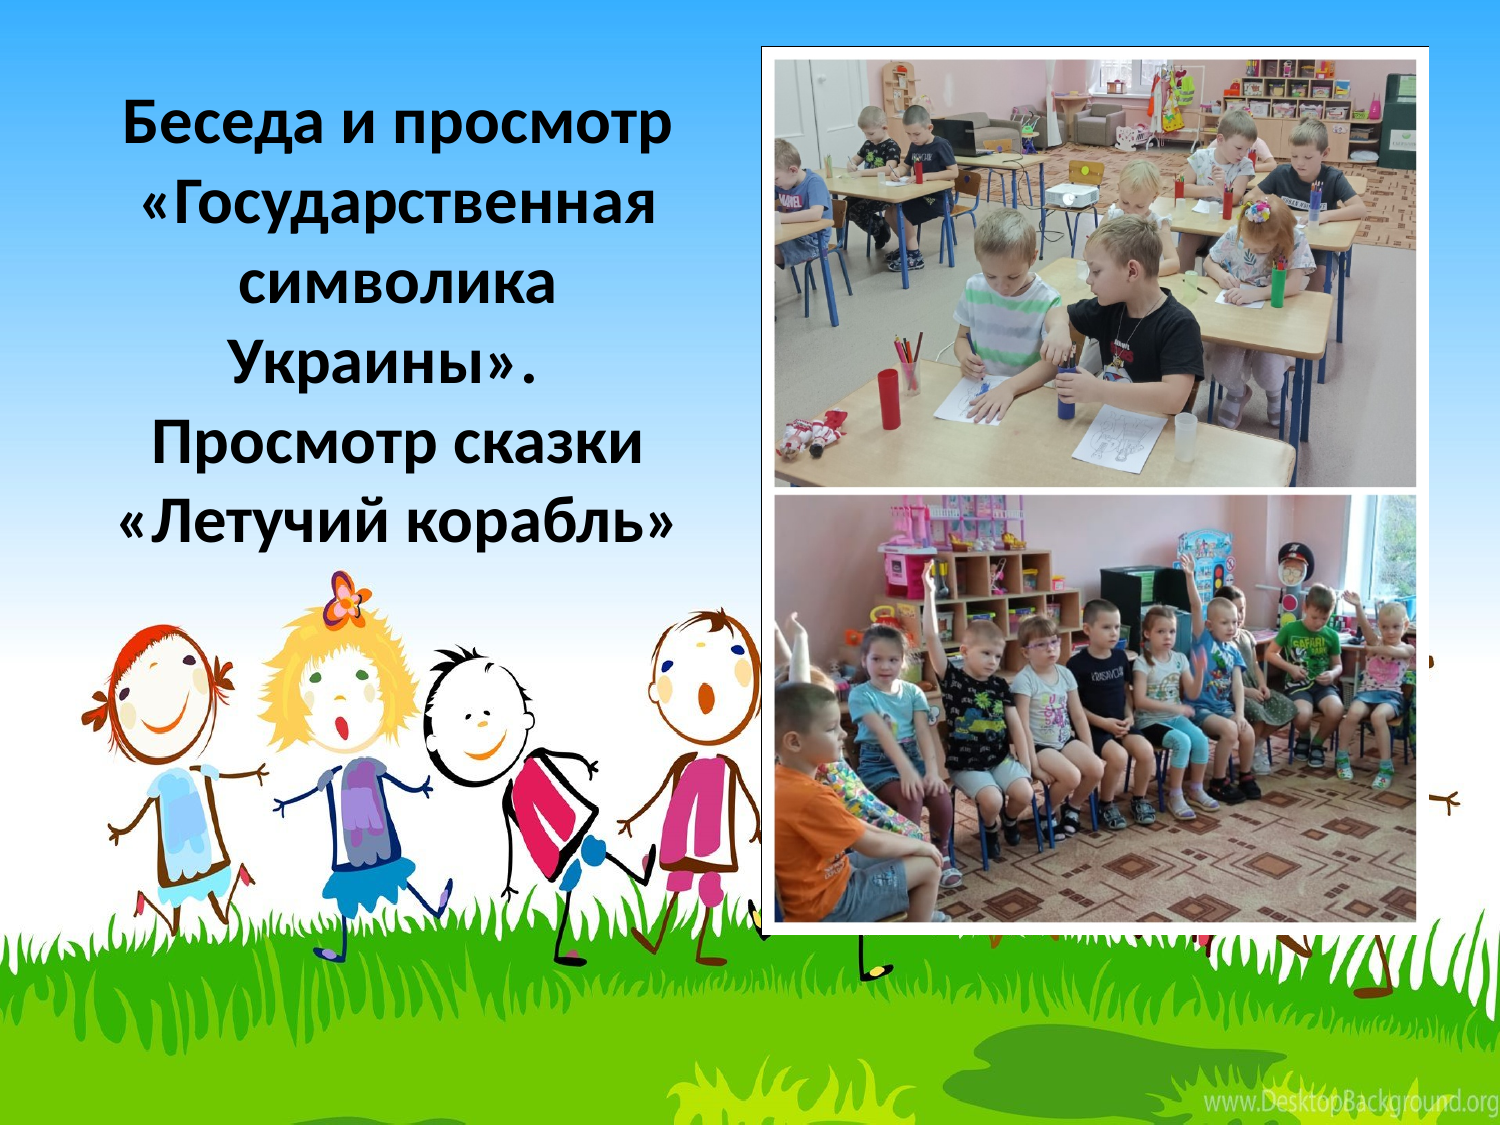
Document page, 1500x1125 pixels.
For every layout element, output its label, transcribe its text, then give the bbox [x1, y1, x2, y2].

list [761, 46, 1429, 935]
title Беседа и просмотр «Государственная символика Украины». Просмотр сказки «Летучий корабль» [58, 0, 739, 668]
picture [0, 0, 1500, 1125]
